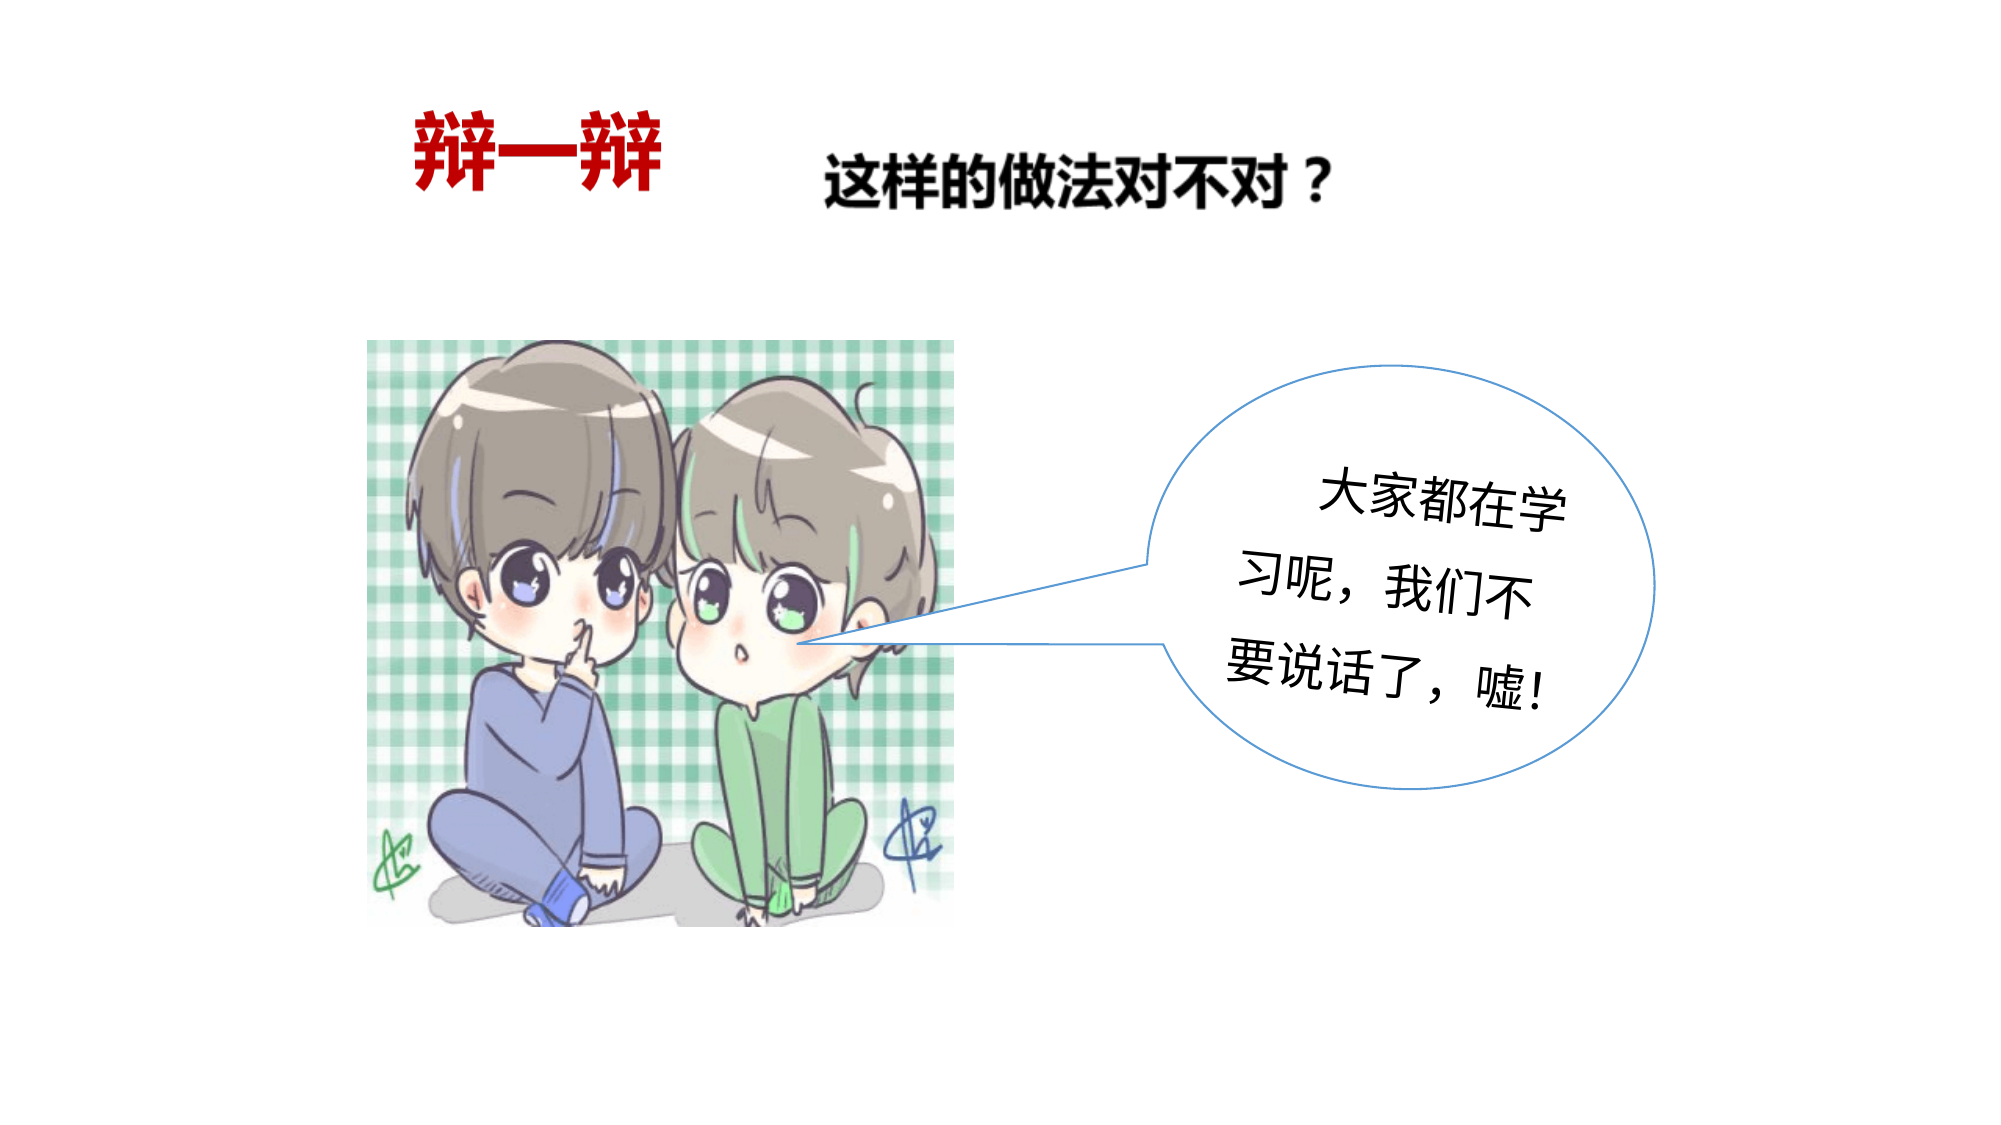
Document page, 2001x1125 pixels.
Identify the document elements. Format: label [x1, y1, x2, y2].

picture [788, 114, 1382, 251]
picture [362, 74, 714, 251]
text_box [367, 340, 1655, 927]
